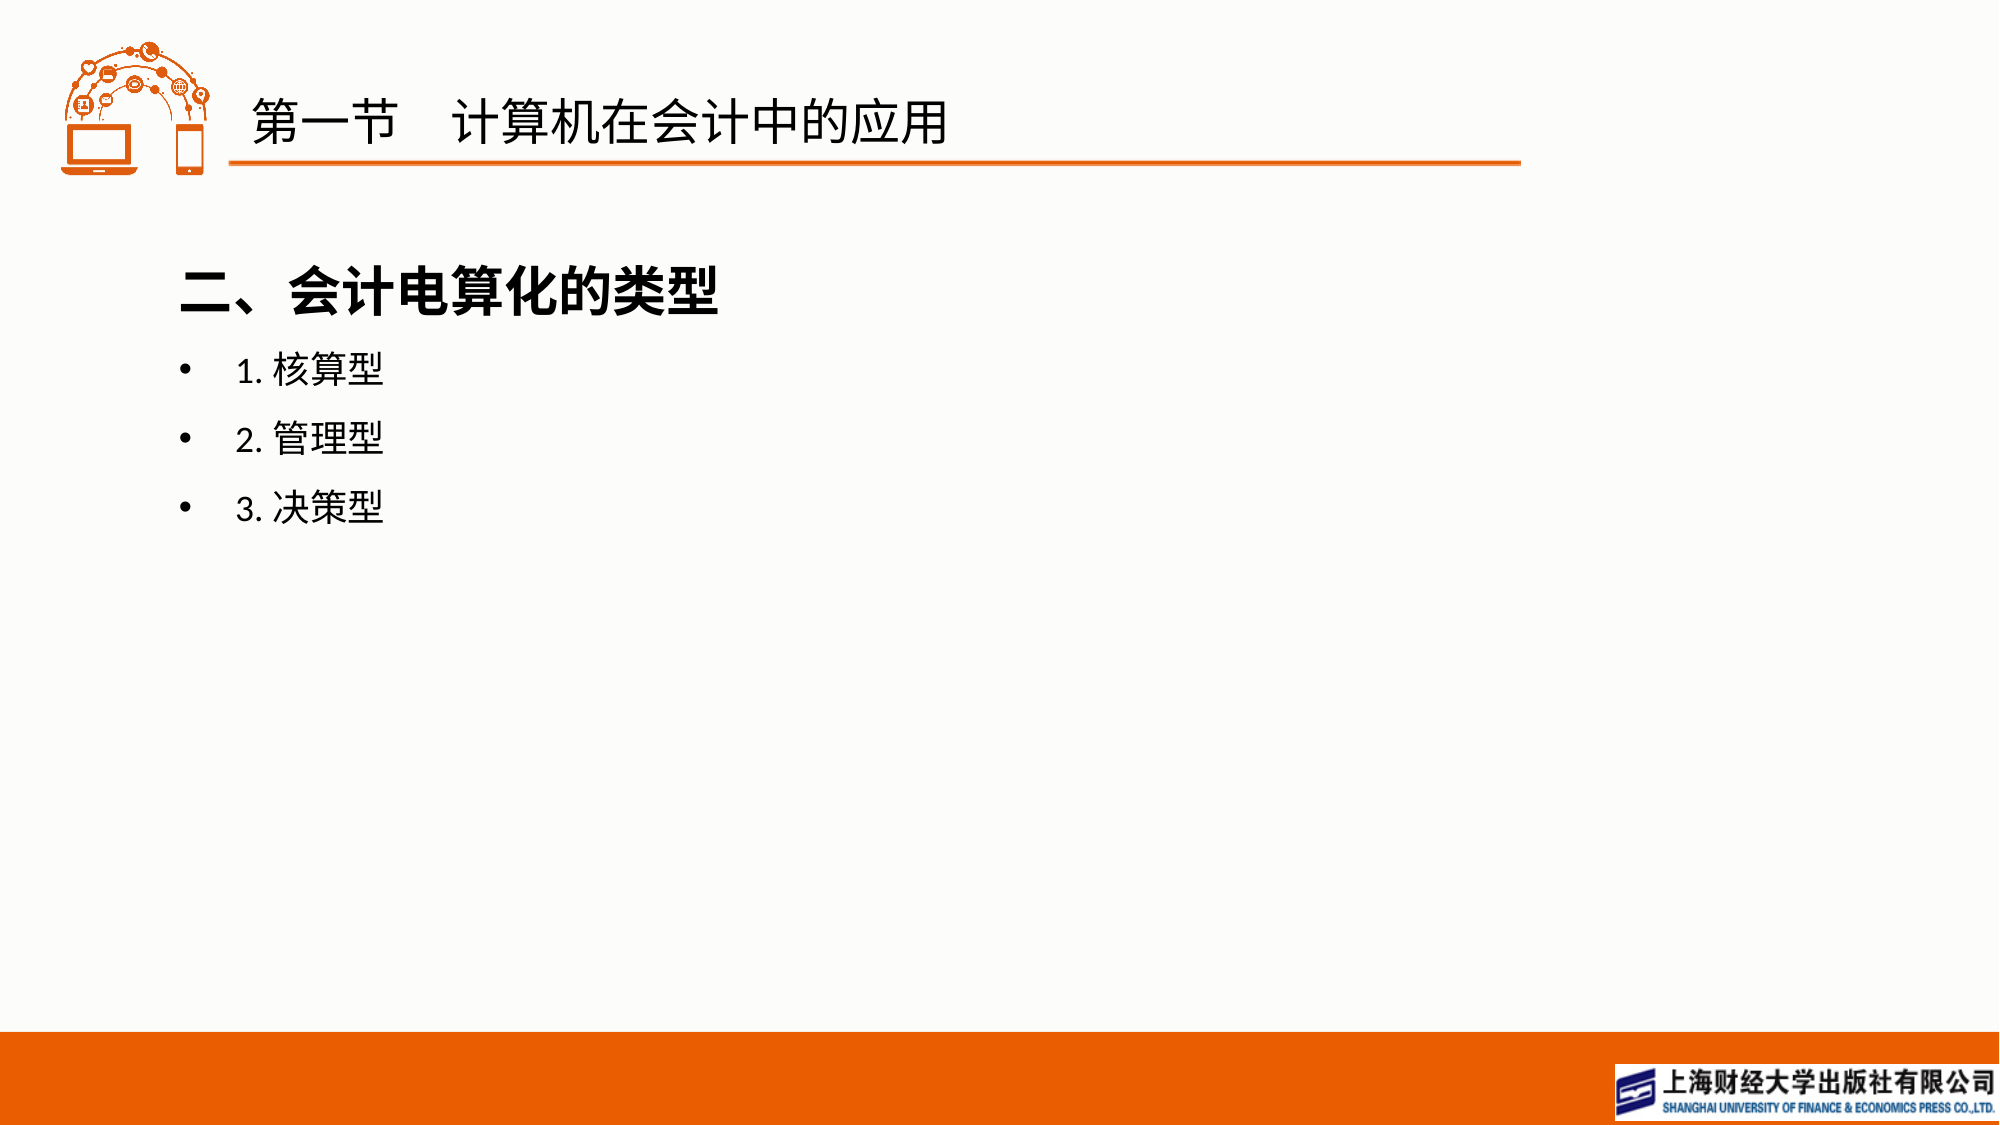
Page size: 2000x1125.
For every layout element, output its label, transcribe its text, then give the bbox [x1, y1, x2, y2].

picture [0, 0, 2000, 1125]
title 第一节 计算机在会计中的应用 [235, 82, 1605, 189]
list 二、会计电算化的类型 1.核算型 2.管理型 3.决策型 [163, 227, 1855, 1049]
